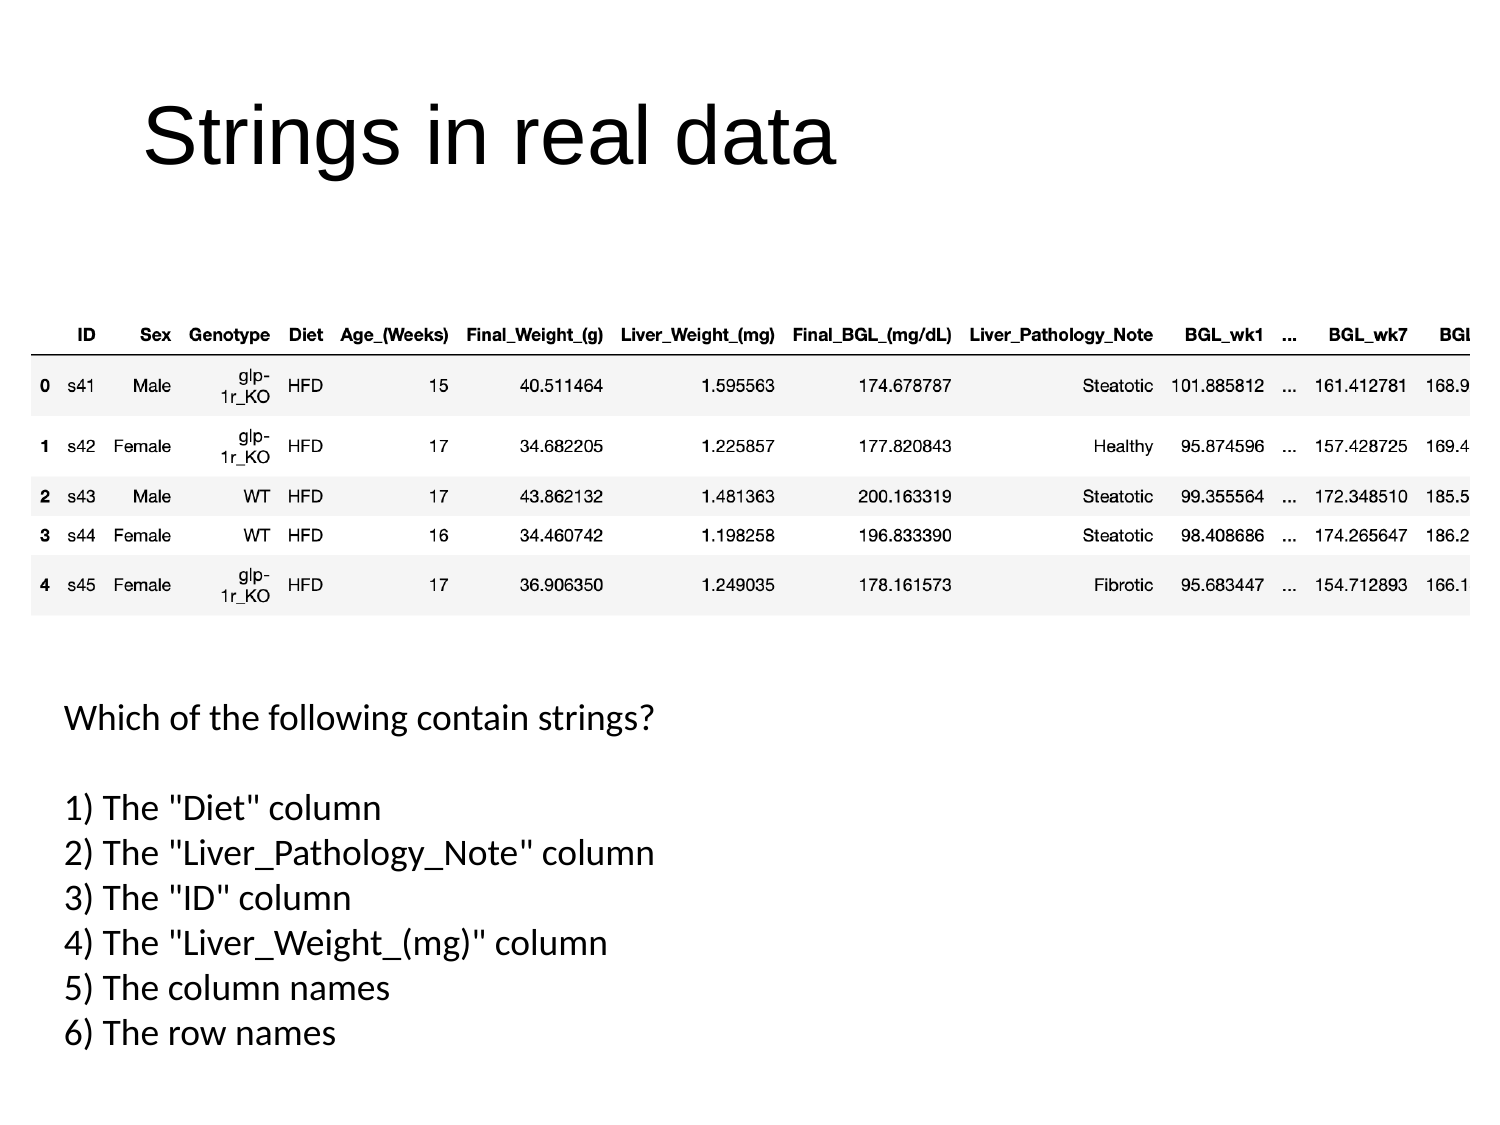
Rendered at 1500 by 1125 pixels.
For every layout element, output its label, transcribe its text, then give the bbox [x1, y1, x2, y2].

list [22, 302, 1478, 618]
text_box Strings in real data [128, 84, 1422, 302]
text_box Which of the following contain strings? 1) The "Diet" column 2) The "Liver_Pathology_Note" column 3) The "ID" column 4) The "Liver_Weight_(mg)" column 5) The column names 6) The row names [49, 685, 800, 1061]
